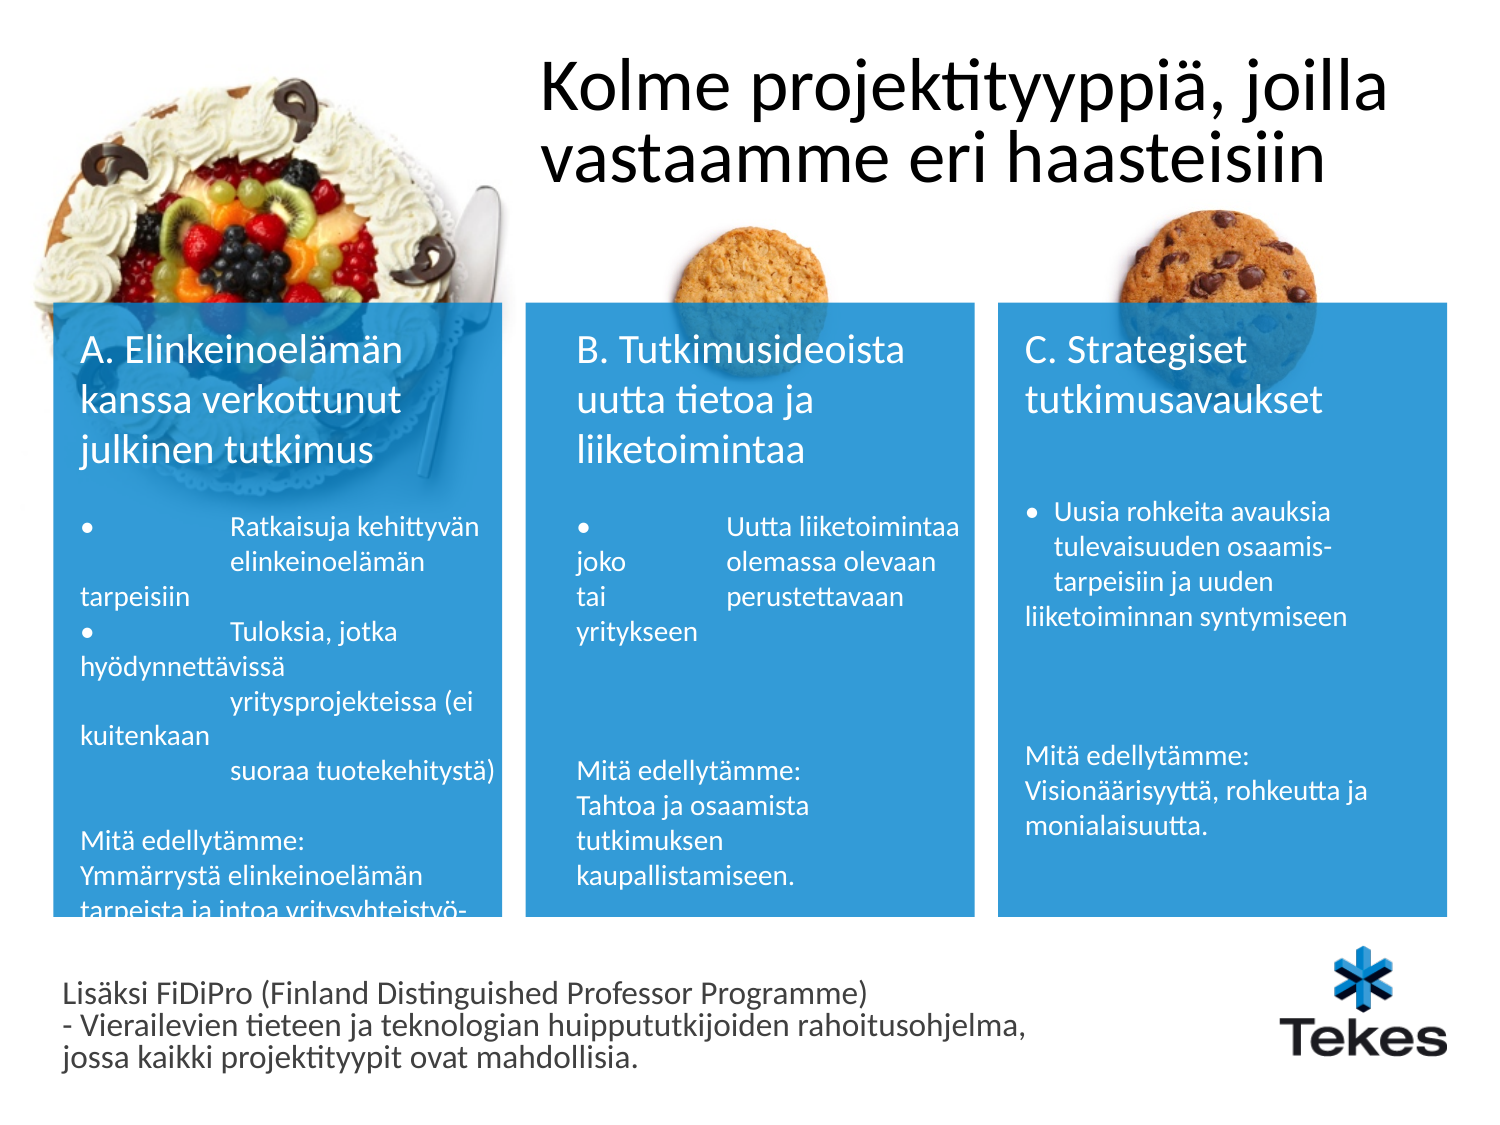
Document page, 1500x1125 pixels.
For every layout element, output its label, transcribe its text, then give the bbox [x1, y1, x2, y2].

text_box Kolme projektityyppiä, joilla vastaamme eri haasteisiin [533, 45, 1500, 204]
text_box Lisäksi FiDiPro (Finland Distinguished Professor Programme) - Vierailevien tieteen ja teknologian huippututkijoiden rahoitusohjelma, jossa kaikki projektityypit ovat mahdollisia. [41, 971, 1058, 1115]
picture [1278, 944, 1448, 1057]
text_box C. Strategiset tutkimusavaukset • Uusia rohkeita avauksia tulevaisuuden osaamis- tarpeisiin ja uuden liiketoiminnan syntymiseen Mitä edellytämme: Visionäärisyyttä, rohkeutta ja monialaisuutta. [1009, 314, 1435, 899]
picture [655, 207, 845, 398]
text_box [53, 561, 65, 917]
picture [1092, 184, 1341, 433]
text_box [998, 302, 1448, 917]
text_box A. Elinkeinoelämän kanssa verkottunut julkinen tutkimus • Ratkaisuja kehittyvän elinkeinoelämän tarpeisiin • Tuloksia, jotka hyödynnettävissä yritysprojekteissa (ei kuitenkaan suoraa tuotekehitystä) Mitä edellytämme: Ymmärrystä elinkeinoelämän tarpeista ja intoa yritysyhteistyö-verkostojen kehittämiseen. [65, 561, 535, 969]
picture [0, 42, 531, 553]
text_box B. Tutkimusideoista uutta tietoa ja liiketoimintaa • Uutta liiketoimintaa joko olemassa olevaan tai perustettavaan yritykseen Mitä edellytämme: Tahtoa ja osaamista tutkimuksen kaupallistamiseen. [561, 314, 987, 899]
text_box [525, 302, 975, 917]
